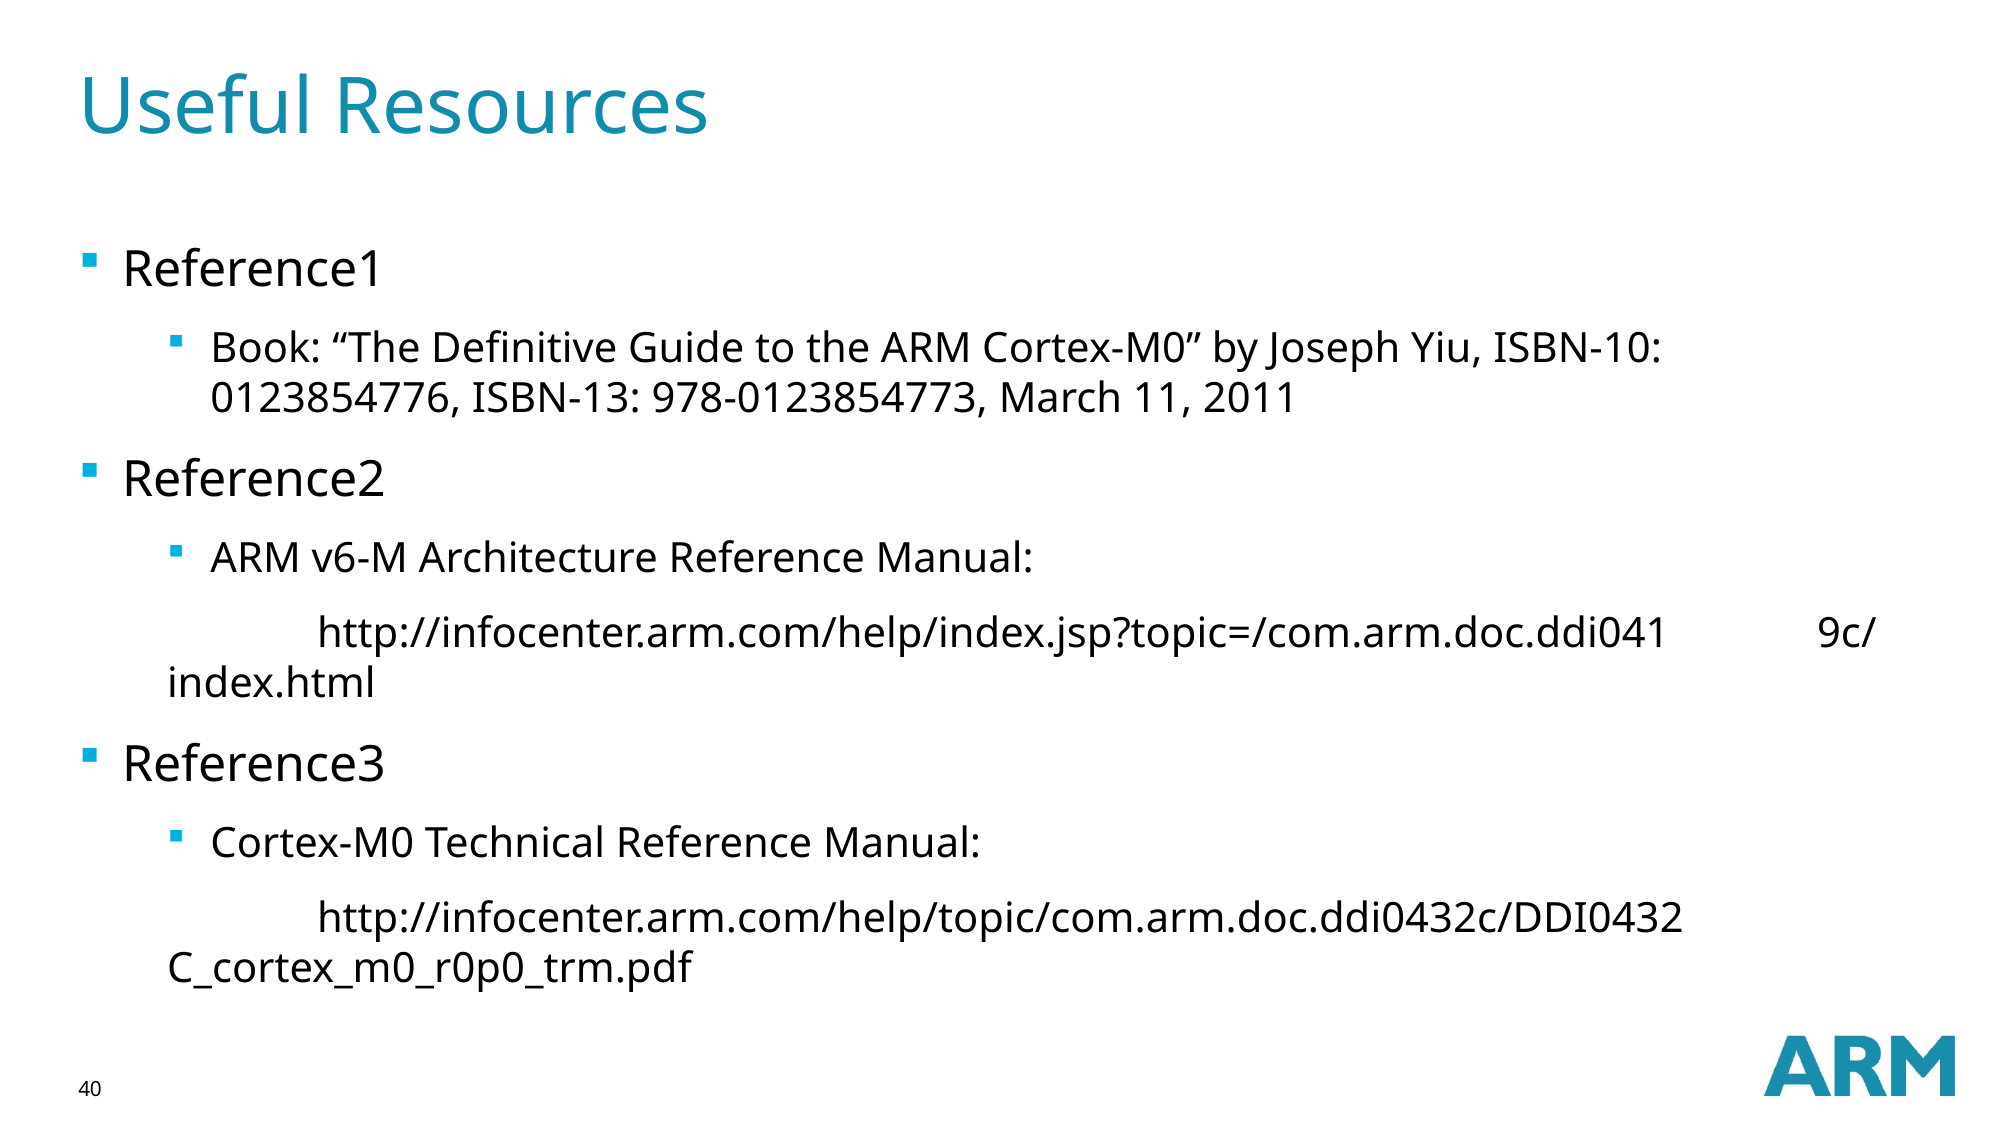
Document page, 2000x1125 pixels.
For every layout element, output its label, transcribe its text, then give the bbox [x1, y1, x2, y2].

picture [1763, 1035, 1955, 1096]
list Reference1 Book: “The Definitive Guide to the ARM Cortex-M0” by Joseph Yiu, ISBN-10: 0123854776, ISBN-13: 978-0123854773, March 11, 2011 Reference2 ARM v6-M Architecture Reference Manual: http://infocenter.arm.com/help/index.jsp?topic=/com.arm.doc.ddi041 9c/index.html Reference3 Cortex-M0 Technical Reference Manual: http://infocenter.arm.com/help/topic/com.arm.doc.ddi0432c/DDI0432 C_cortex_m0_r0p0_trm.pdf [78, 236, 1909, 1004]
title Useful Resources [78, 55, 1910, 150]
